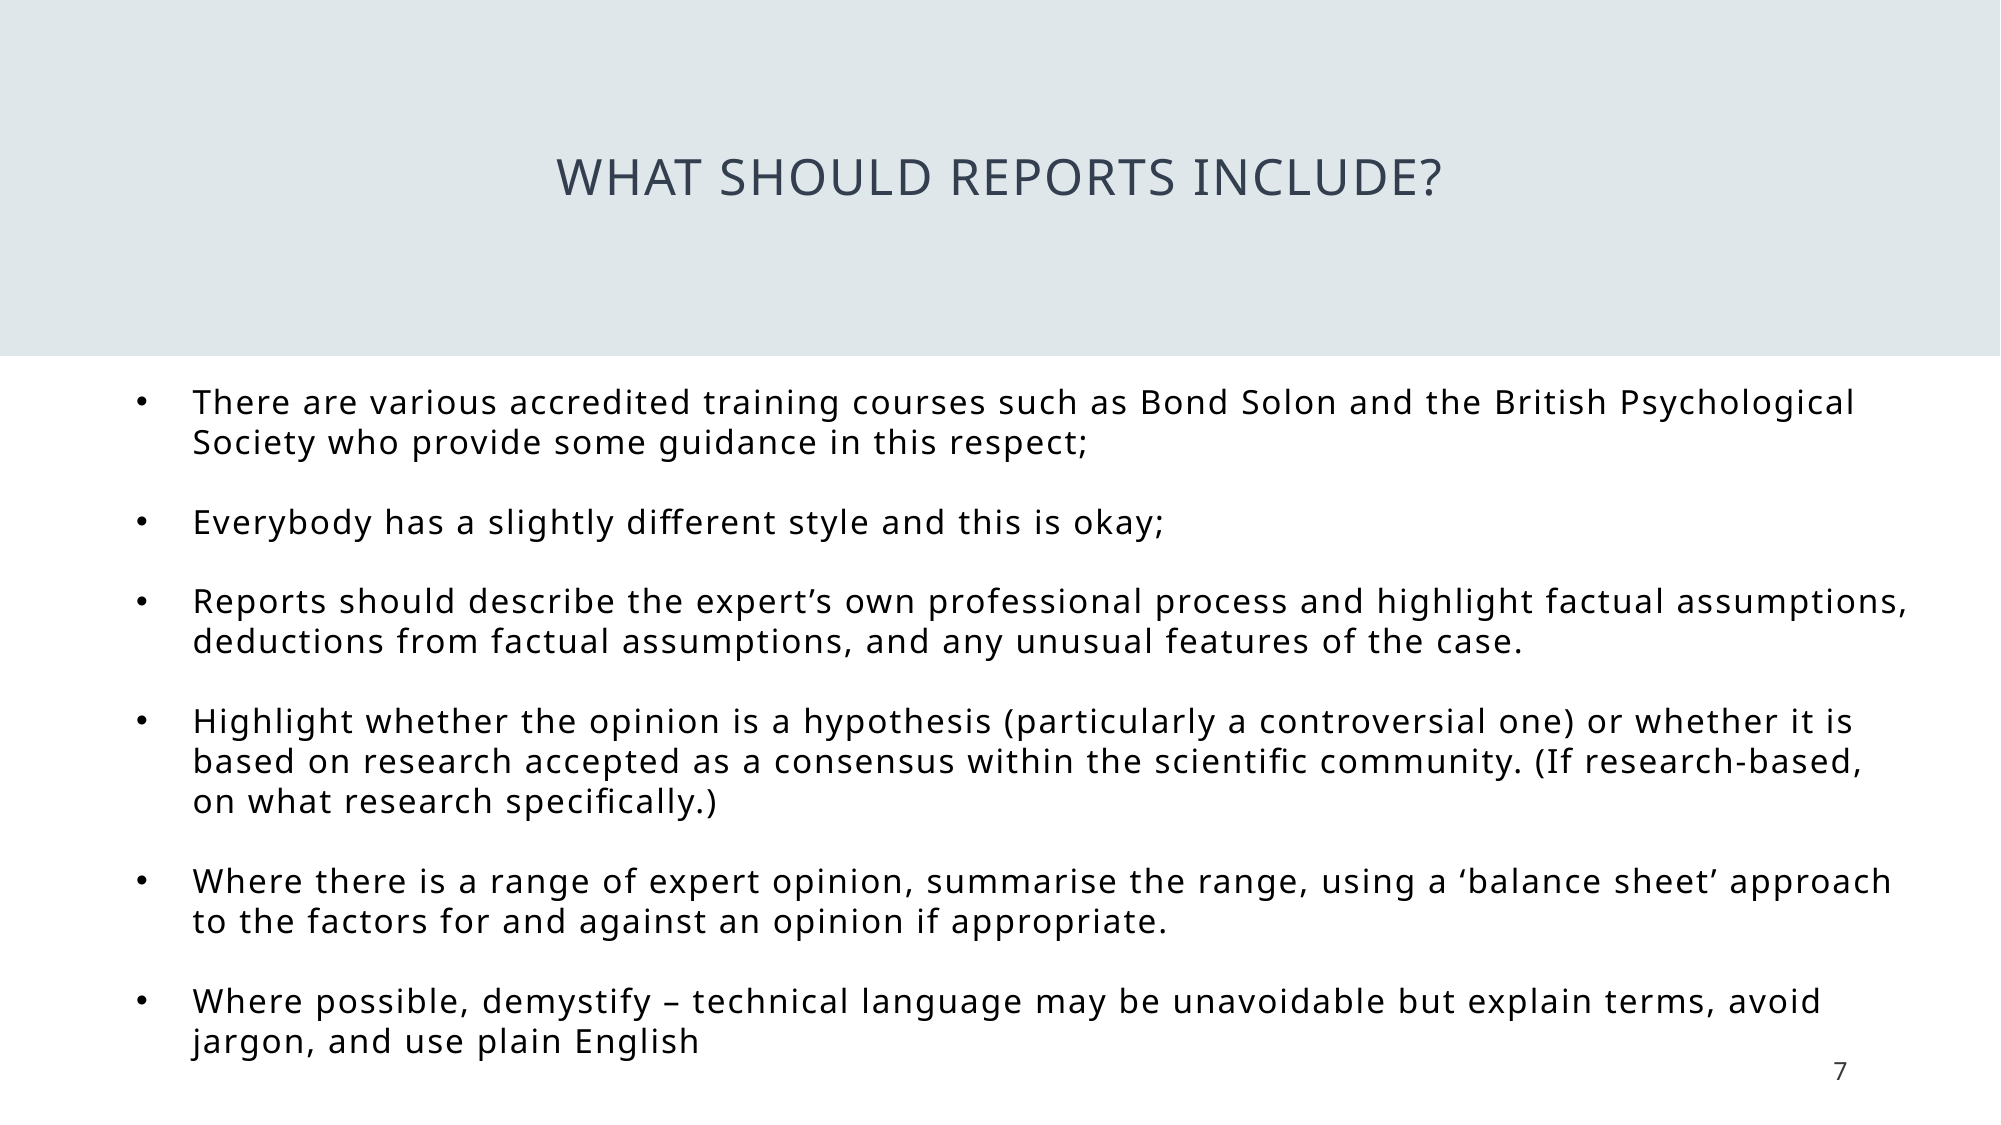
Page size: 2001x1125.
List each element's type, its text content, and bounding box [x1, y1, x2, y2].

title What should reports include? [137, 98, 1863, 262]
list There are various accredited training courses such as Bond Solon and the British Psychological Society who provide some guidance in this respect; Everybody has a slightly different style and this is okay; Reports should describe the expert’s own professional process and highlight factual assumptions, deductions from factual assumptions, and any unusual features of the case. Highlight whether the opinion is a hypothesis (particularly a controversial one) or whether it is based on research accepted as a consensus within the scientific community. (If research-based, on what research specifically.) Where there is a range of expert opinion, summarise the range, using a ‘balance sheet’ approach to the factors for and against an opinion if appropriate. Where possible, demystify – technical language may be unavoidable but explain terms, avoid jargon, and use plain English [121, 373, 1937, 1061]
slide_number 7 [1412, 1042, 1863, 1103]
